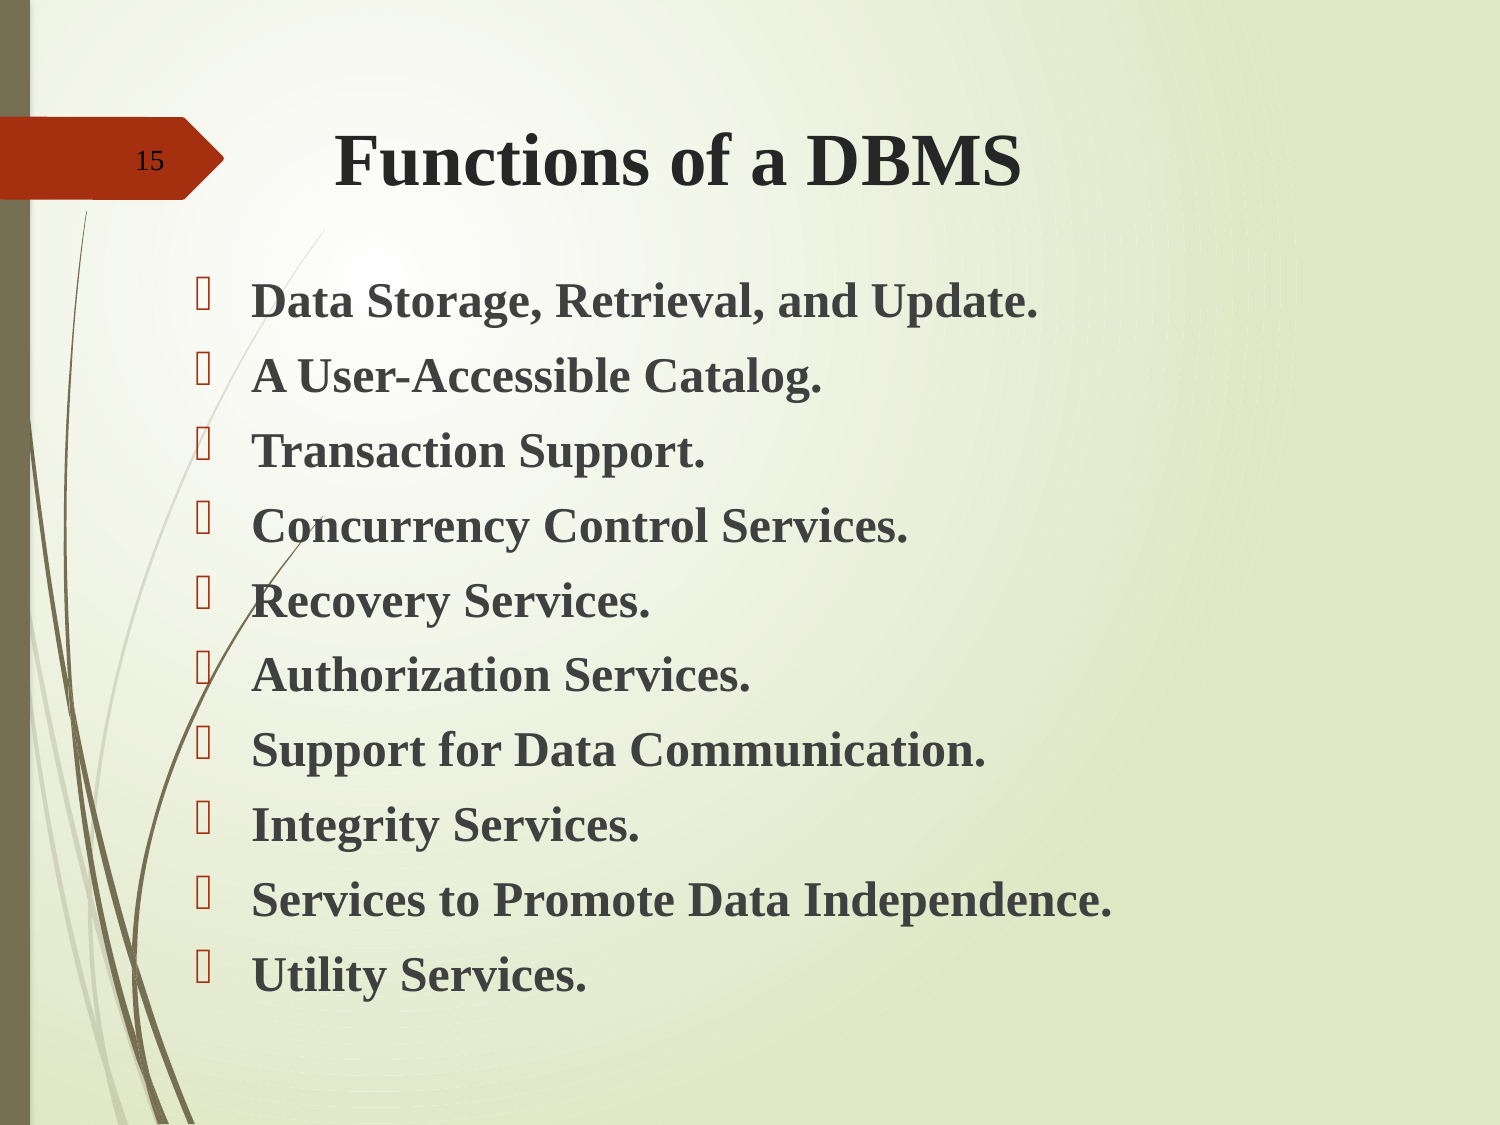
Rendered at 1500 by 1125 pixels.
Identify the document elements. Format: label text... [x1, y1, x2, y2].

title Functions of a DBMS [319, 102, 1400, 267]
slide_number 15 [83, 129, 180, 190]
list Data Storage, Retrieval, and Update. A User-Accessible Catalog. Transaction Support. Concurrency Control Services. Recovery Services. Authorization Services. Support for Data Communication. Integrity Services. Services to Promote Data Independence. Utility Services. [179, 267, 1448, 1076]
